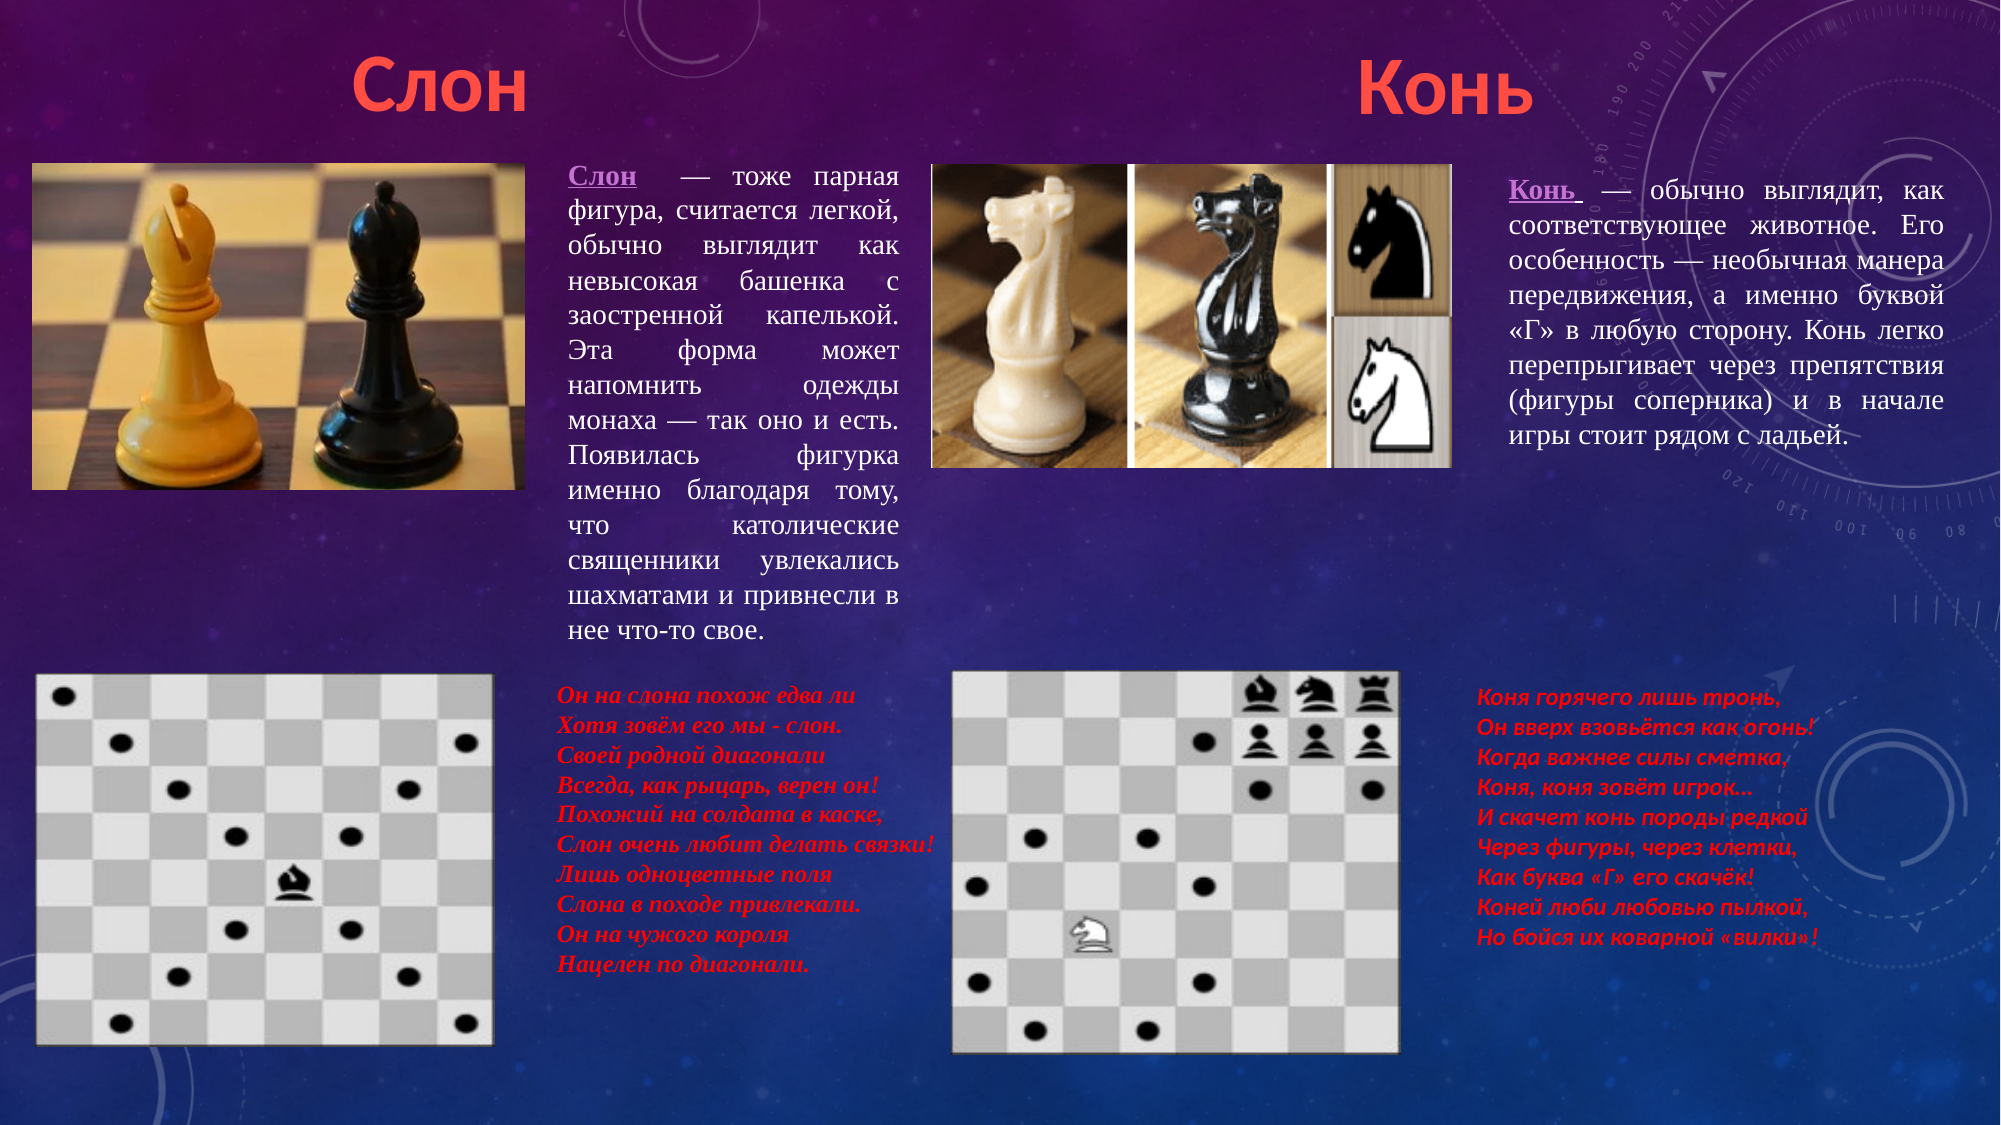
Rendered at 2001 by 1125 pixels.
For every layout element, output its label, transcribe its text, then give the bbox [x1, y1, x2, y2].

text_box Коня горячего лишь тронь, Он вверх взовьётся как огонь! Когда важнее силы сметка, Коня, коня зовёт игрок… И скачет конь породы редкой Через фигуры, через клетки, Как буква «Г» его скачёк! Коней люби любовью пылкой, Но бойся их коварной «вилки»! [1462, 673, 1955, 958]
picture [0, 0, 2001, 1125]
text_box Слон — тоже парная фигура, считается легкой, обычно выглядит как невысокая башенка с заостренной капелькой. Эта форма может напомнить одежды монаха — так оно и есть. Появилась фигурка именно благодаря тому, что католические священники увлекались шахматами и привнесли в нее что-то свое. [553, 148, 915, 653]
text_box Он на слона похож едва ли Хотя зовём его мы - слон. Своей родной диагонали Всегда, как рыцарь, верен он! Похожий на солдата в каске, Слон очень любит делать связки! Лишь одноцветные поля Слона в походе привлекали. Он на чужого короля Нацелен по диагонали. [542, 670, 948, 985]
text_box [951, 670, 1401, 1056]
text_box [35, 673, 495, 1047]
text_box Конь [1298, 23, 1594, 139]
text_box Слон [275, 20, 608, 136]
text_box Конь — обычно выглядит, как соответствующее животное. Его особенность — необычная манера передвижения, а именно буквой «Г» в любую сторону. Конь легко перепрыгивает через препятствия (фигуры соперника) и в начале игры стоит рядом с ладьей. [1493, 162, 1960, 458]
